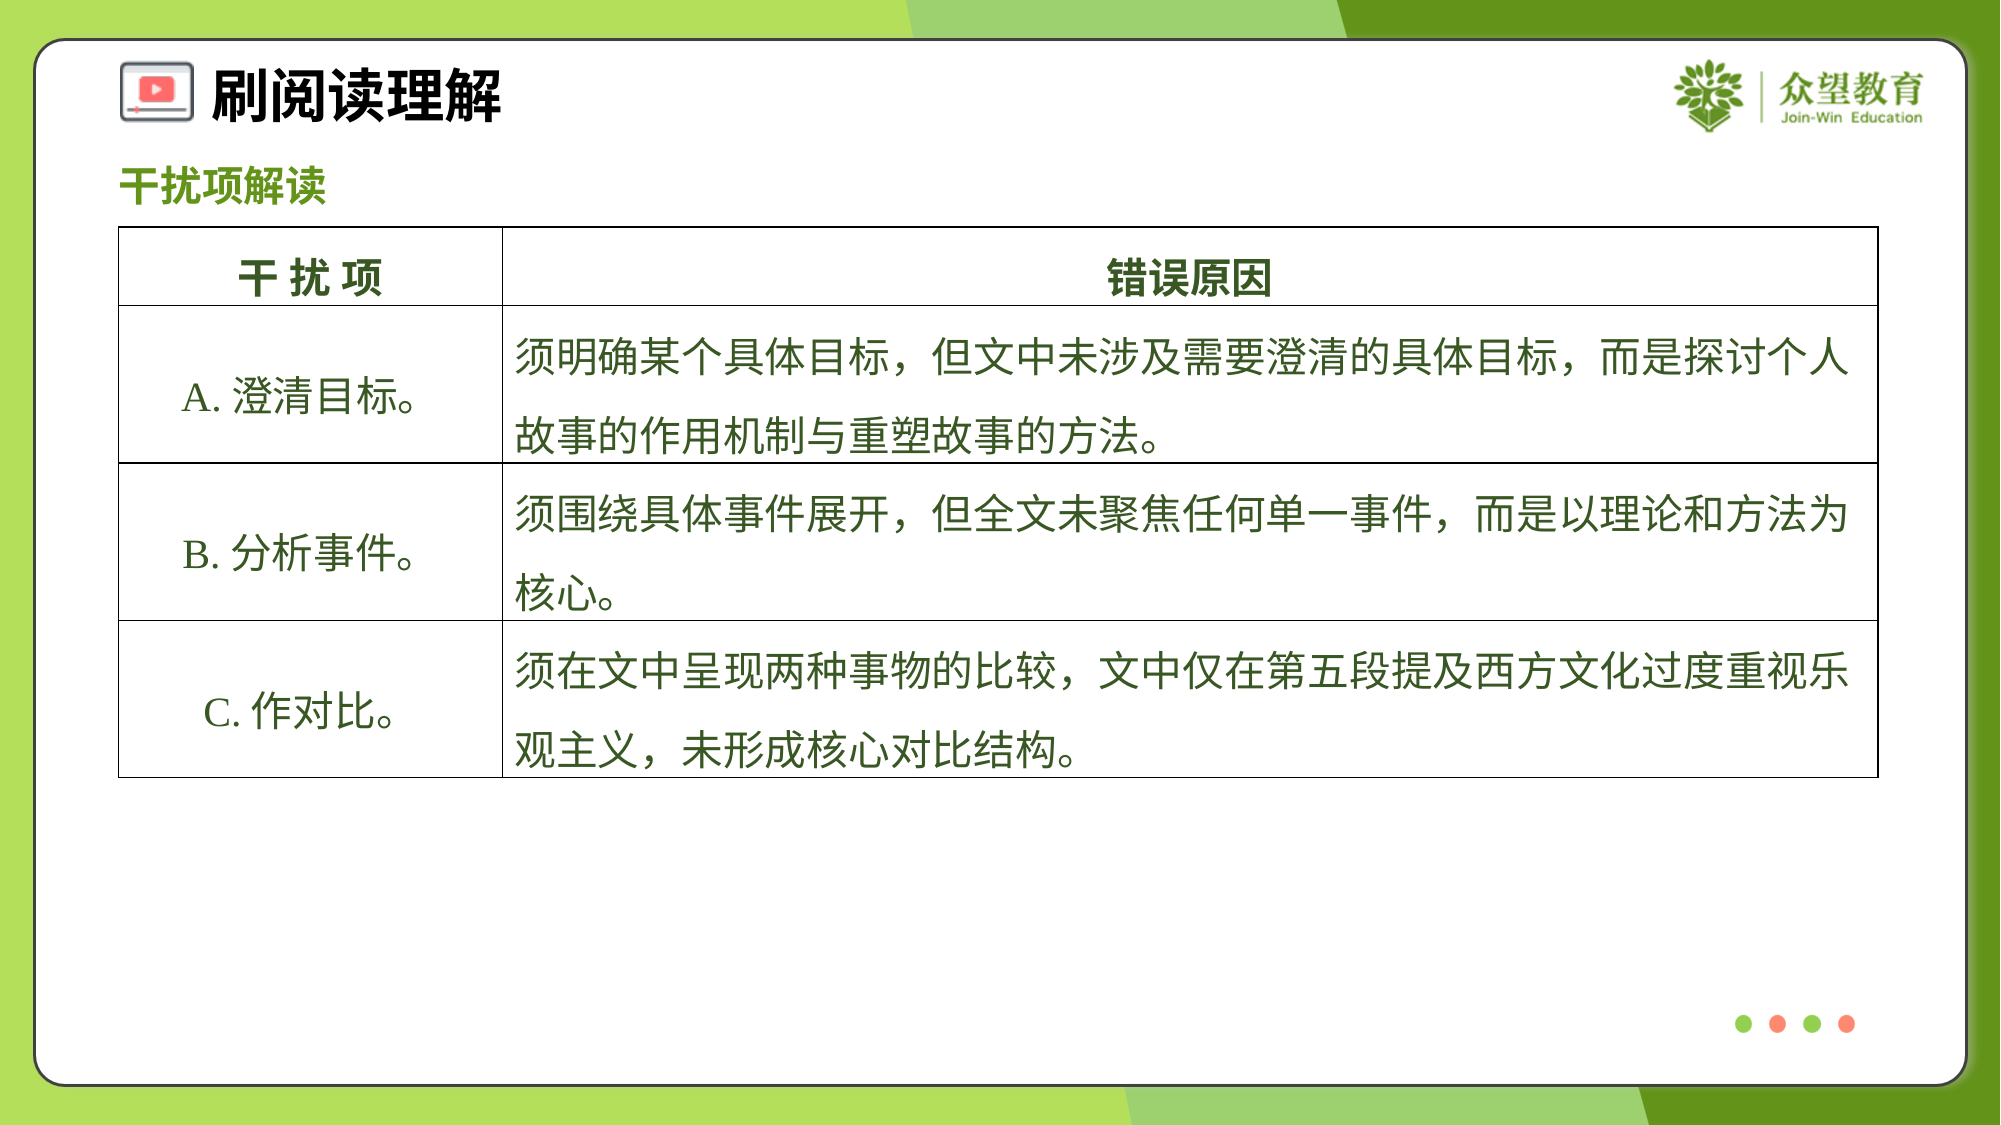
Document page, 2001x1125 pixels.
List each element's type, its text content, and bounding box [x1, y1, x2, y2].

table_cell A.澄清目标。 [119, 306, 502, 462]
table_header 错误原因 [503, 228, 1877, 305]
picture [0, 0, 2000, 1125]
table_header 干 扰 项 [119, 228, 502, 305]
table_cell C.作对比。 [119, 621, 502, 777]
text_box 干扰项解读 [118, 147, 1883, 206]
table_cell 须明确某个具体目标，但文中未涉及需要澄清的具体目标，而是探讨个人故事的作用机制与重塑故事的方法。 [503, 306, 1877, 462]
table_cell 须在文中呈现两种事物的比较，文中仅在第五段提及西方文化过度重视乐观主义，未形成核心对比结构。 [503, 621, 1877, 777]
table_cell 须围绕具体事件展开，但全文未聚焦任何单一事件，而是以理论和方法为核心。 [503, 464, 1877, 620]
table_cell B.分析事件。 [119, 464, 502, 620]
